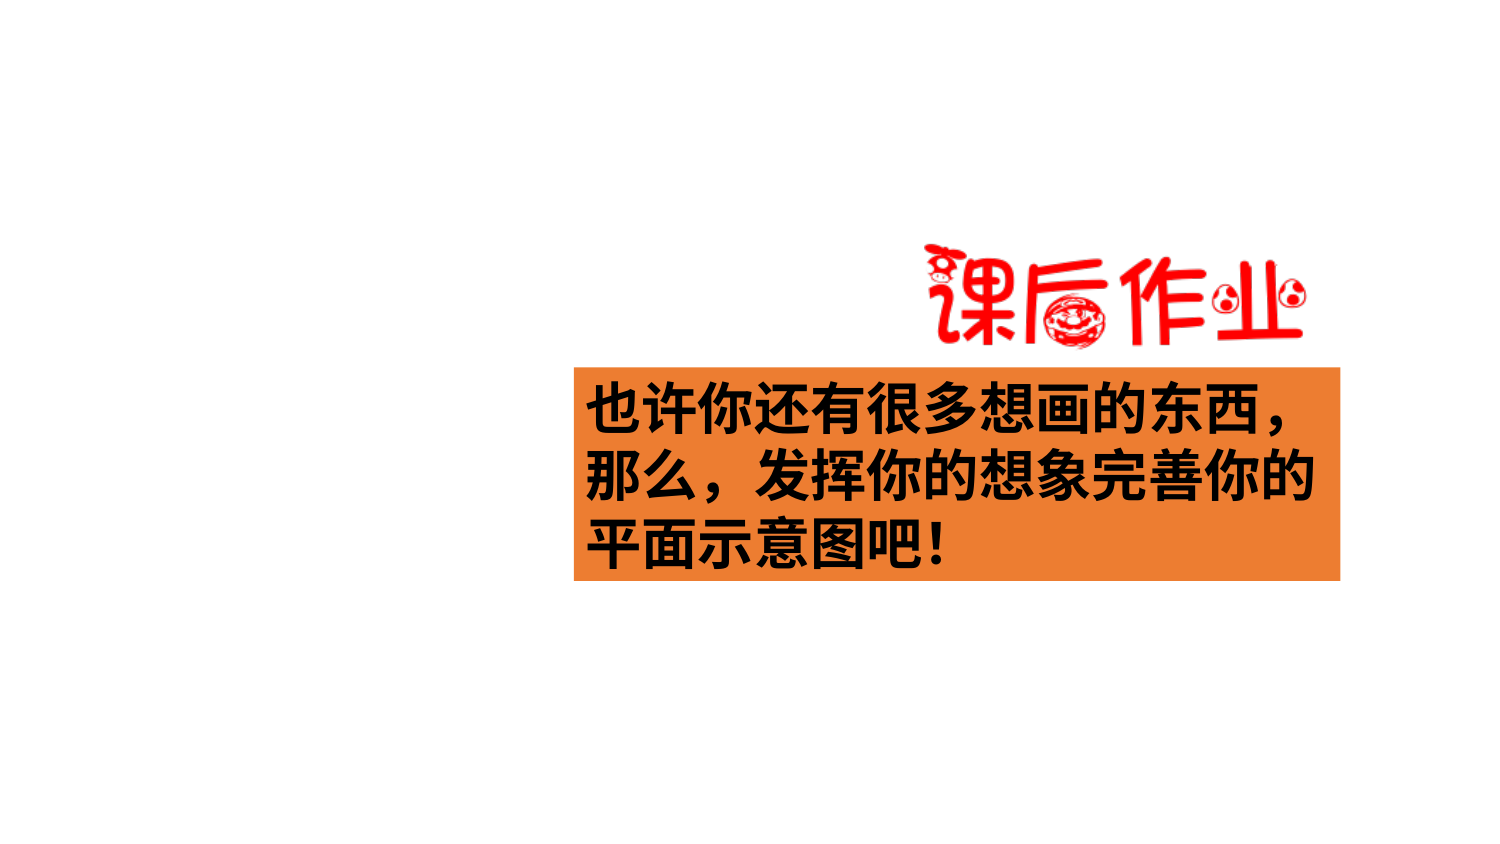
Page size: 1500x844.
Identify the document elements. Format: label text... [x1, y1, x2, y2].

picture [923, 227, 1310, 374]
text_box 也许你还有很多想画的东西，那么，发挥你的想象完善你的平面示意图吧！ [573, 367, 1341, 581]
